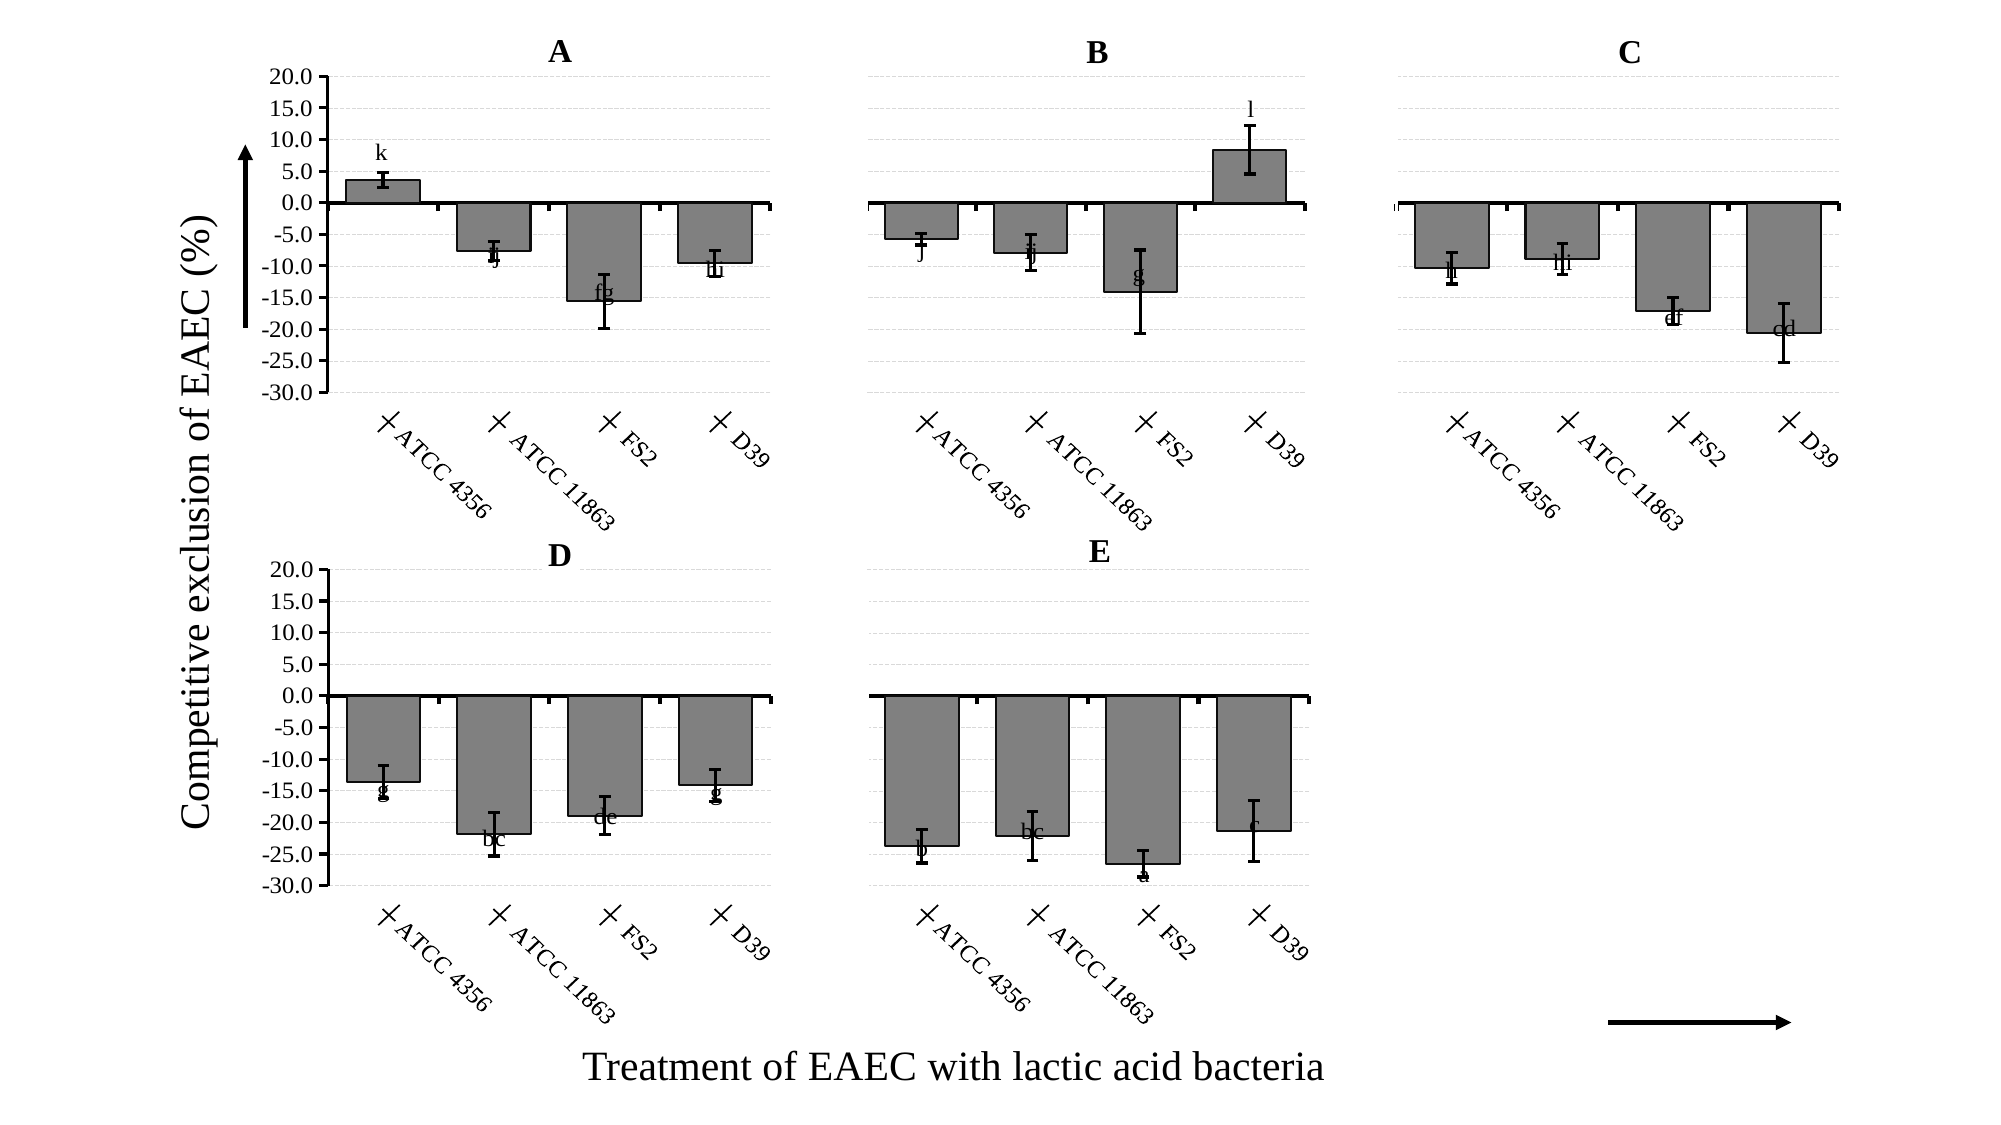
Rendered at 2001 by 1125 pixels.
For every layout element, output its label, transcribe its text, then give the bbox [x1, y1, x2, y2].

text_box Competitive exclusion of EAEC (%) [159, 205, 241, 840]
text_box B [1079, 30, 1116, 63]
text_box Treatment of EAEC with lactic acid bacteria [567, 1030, 1340, 1096]
text_box A [541, 28, 579, 63]
chart [261, 556, 794, 1030]
chart [800, 556, 1332, 1030]
chart [800, 63, 1862, 537]
text_box D [541, 537, 579, 556]
text_box C [1612, 29, 1649, 63]
text_box E [1081, 537, 1119, 556]
chart [261, 63, 793, 537]
